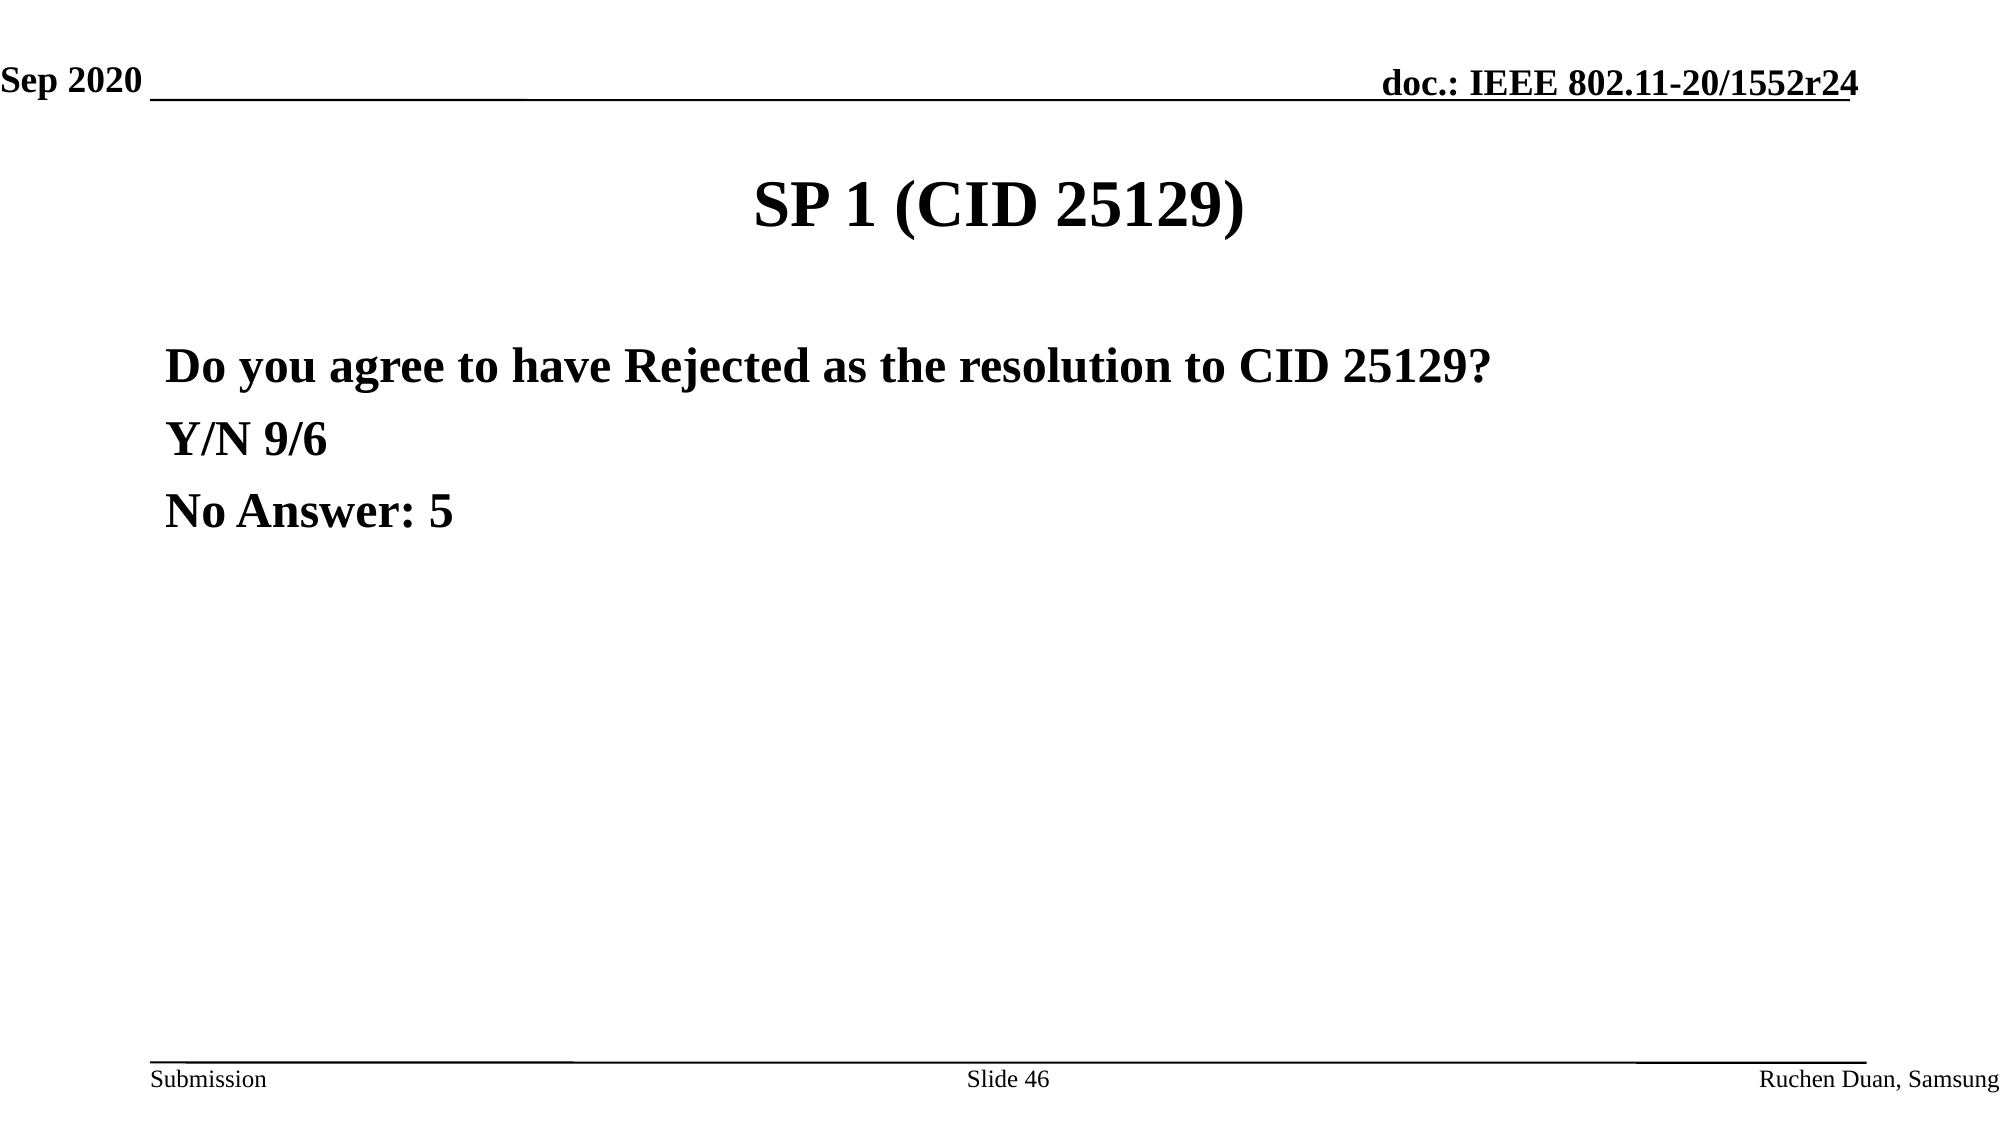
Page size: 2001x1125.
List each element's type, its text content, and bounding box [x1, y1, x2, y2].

footer Ruchen Duan, Samsung [1756, 1061, 2000, 1125]
title SP 1 (CID 25129) [149, 112, 1850, 288]
slide_number Slide 46 [950, 1061, 1067, 1123]
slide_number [0, 0, 155, 101]
list Do you agree to have Rejected as the resolution to CID 25129? Y/N 9/6 No Answer: 5 [149, 324, 1850, 1000]
